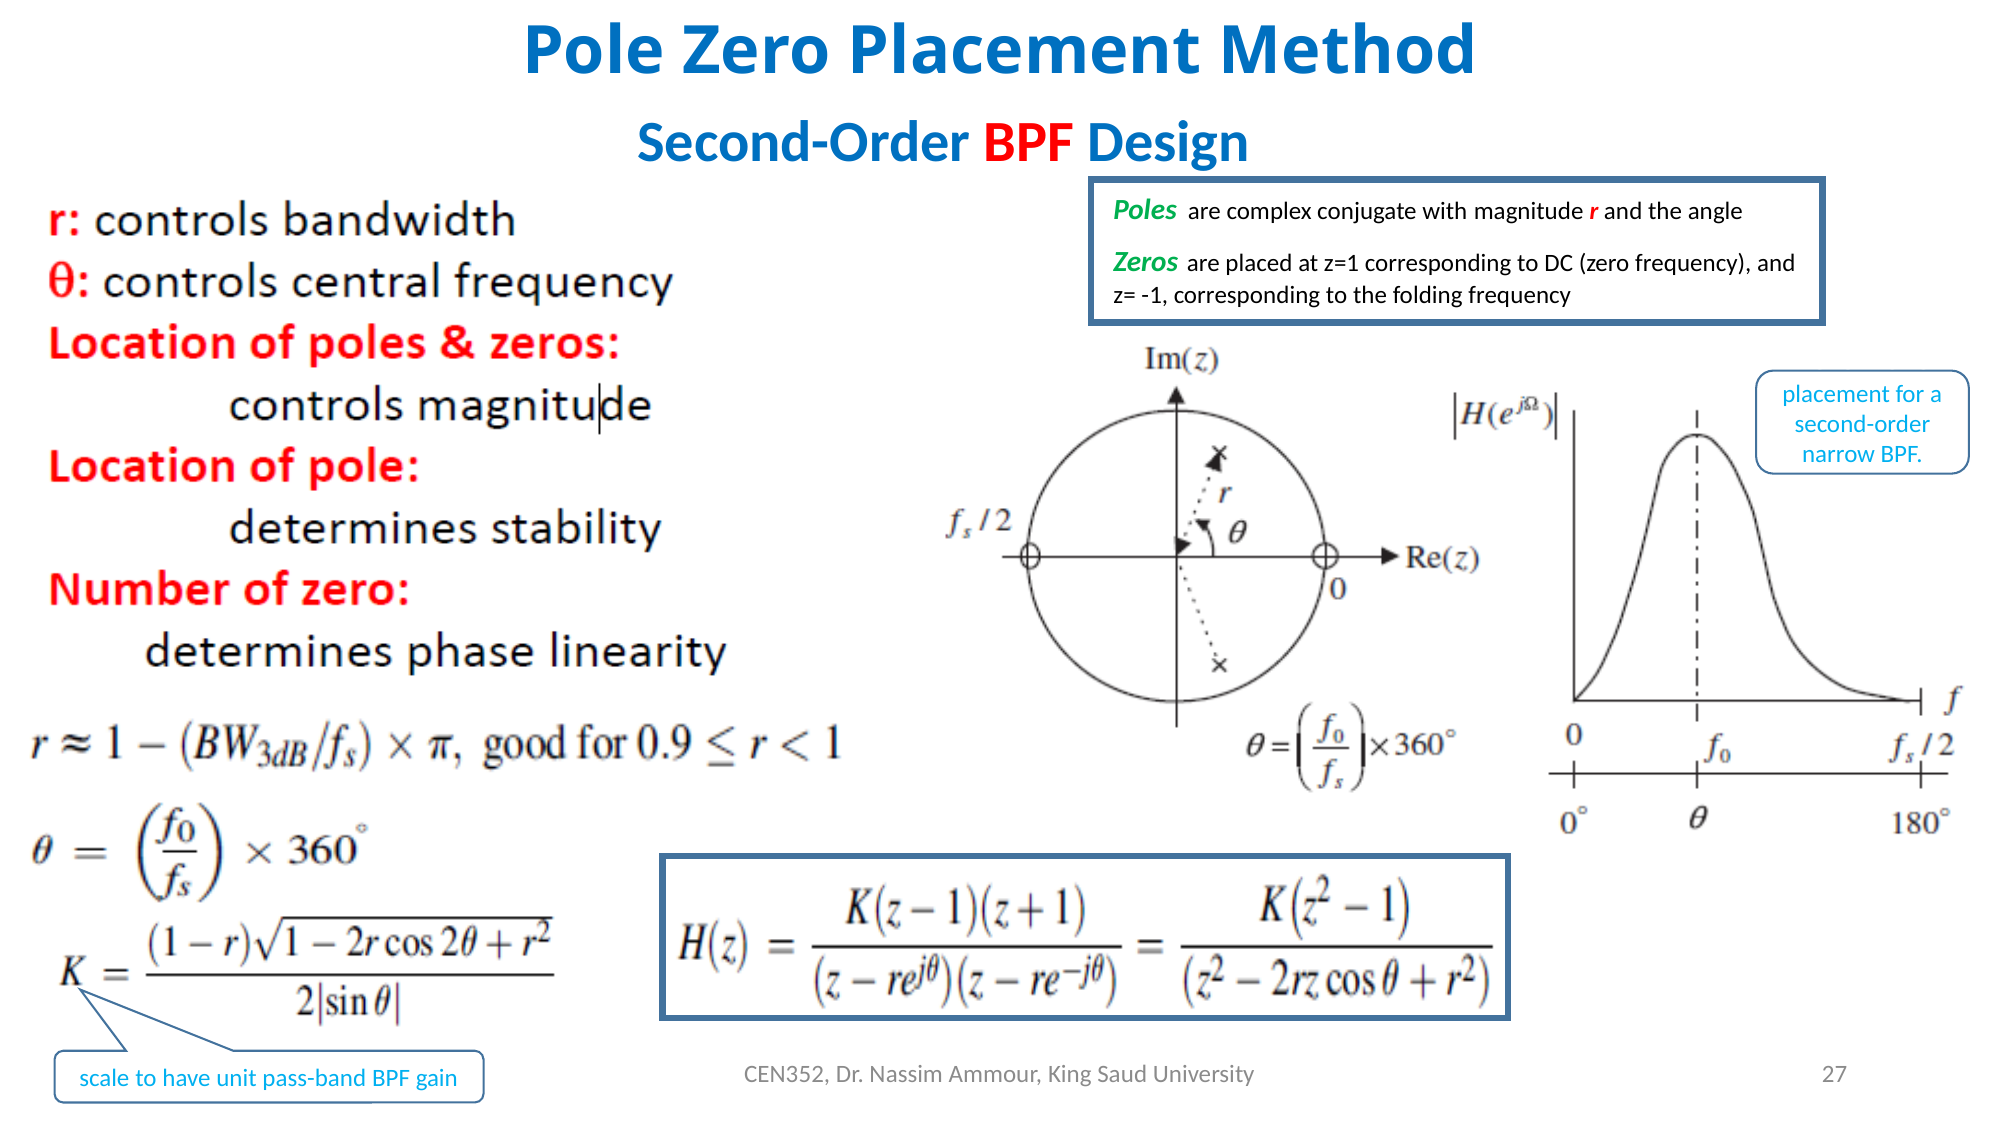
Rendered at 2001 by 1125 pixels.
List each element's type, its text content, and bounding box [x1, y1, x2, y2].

picture [673, 856, 1509, 1031]
footer CEN352, Dr. Nassim Ammour, King Saud University [662, 1042, 1338, 1103]
picture [922, 324, 1991, 844]
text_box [1090, 162, 1863, 323]
picture [24, 190, 739, 688]
slide_number 27 [1412, 1042, 1863, 1103]
text_box Second-Order BPF Design [622, 95, 1265, 181]
text_box scale to have unit pass-band BPF gain [53, 1029, 485, 1104]
text_box [661, 855, 1509, 1019]
text_box Pole Zero Placement Method [507, 0, 1493, 95]
picture [24, 696, 855, 1029]
